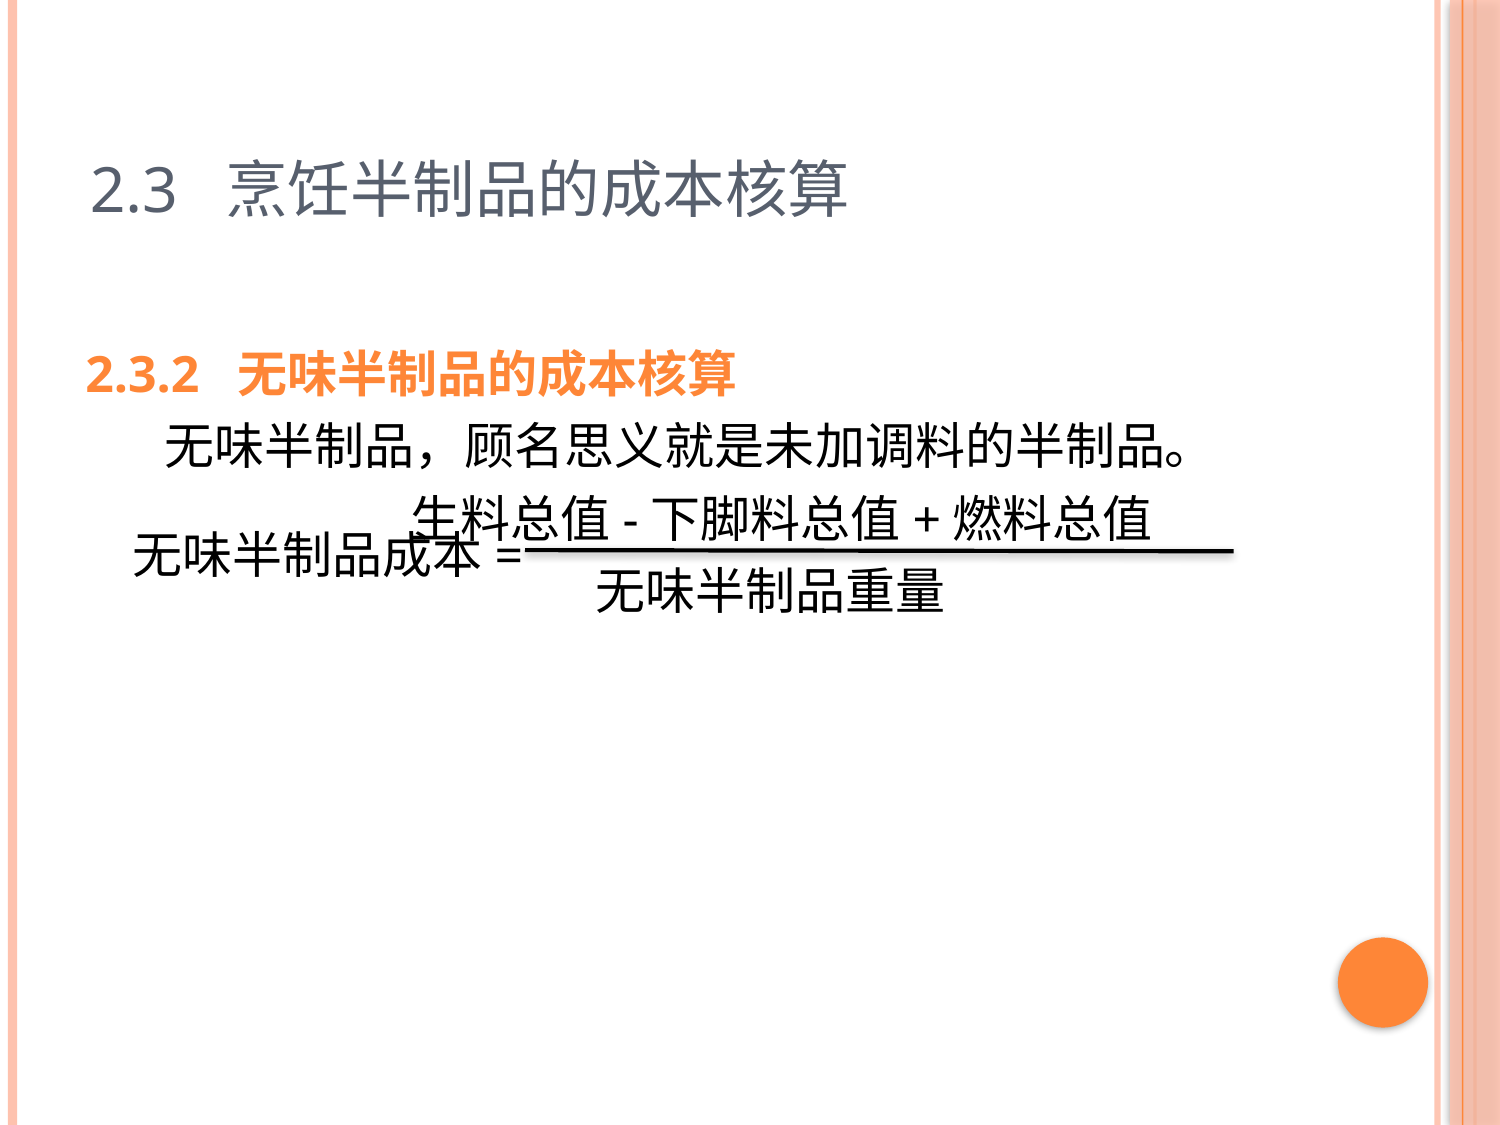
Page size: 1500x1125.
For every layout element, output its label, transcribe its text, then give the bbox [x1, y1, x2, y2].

text_box 无味半制品成本= [117, 515, 546, 591]
list 2.3.2 无味半制品的成本核算 无味半制品，顾名思义就是未加调料的半制品。 生料总值-下脚料总值+燃料总值 无味半制品重量 [70, 262, 1324, 1063]
title 2.3 烹饪半制品的成本核算 [75, 45, 1300, 233]
